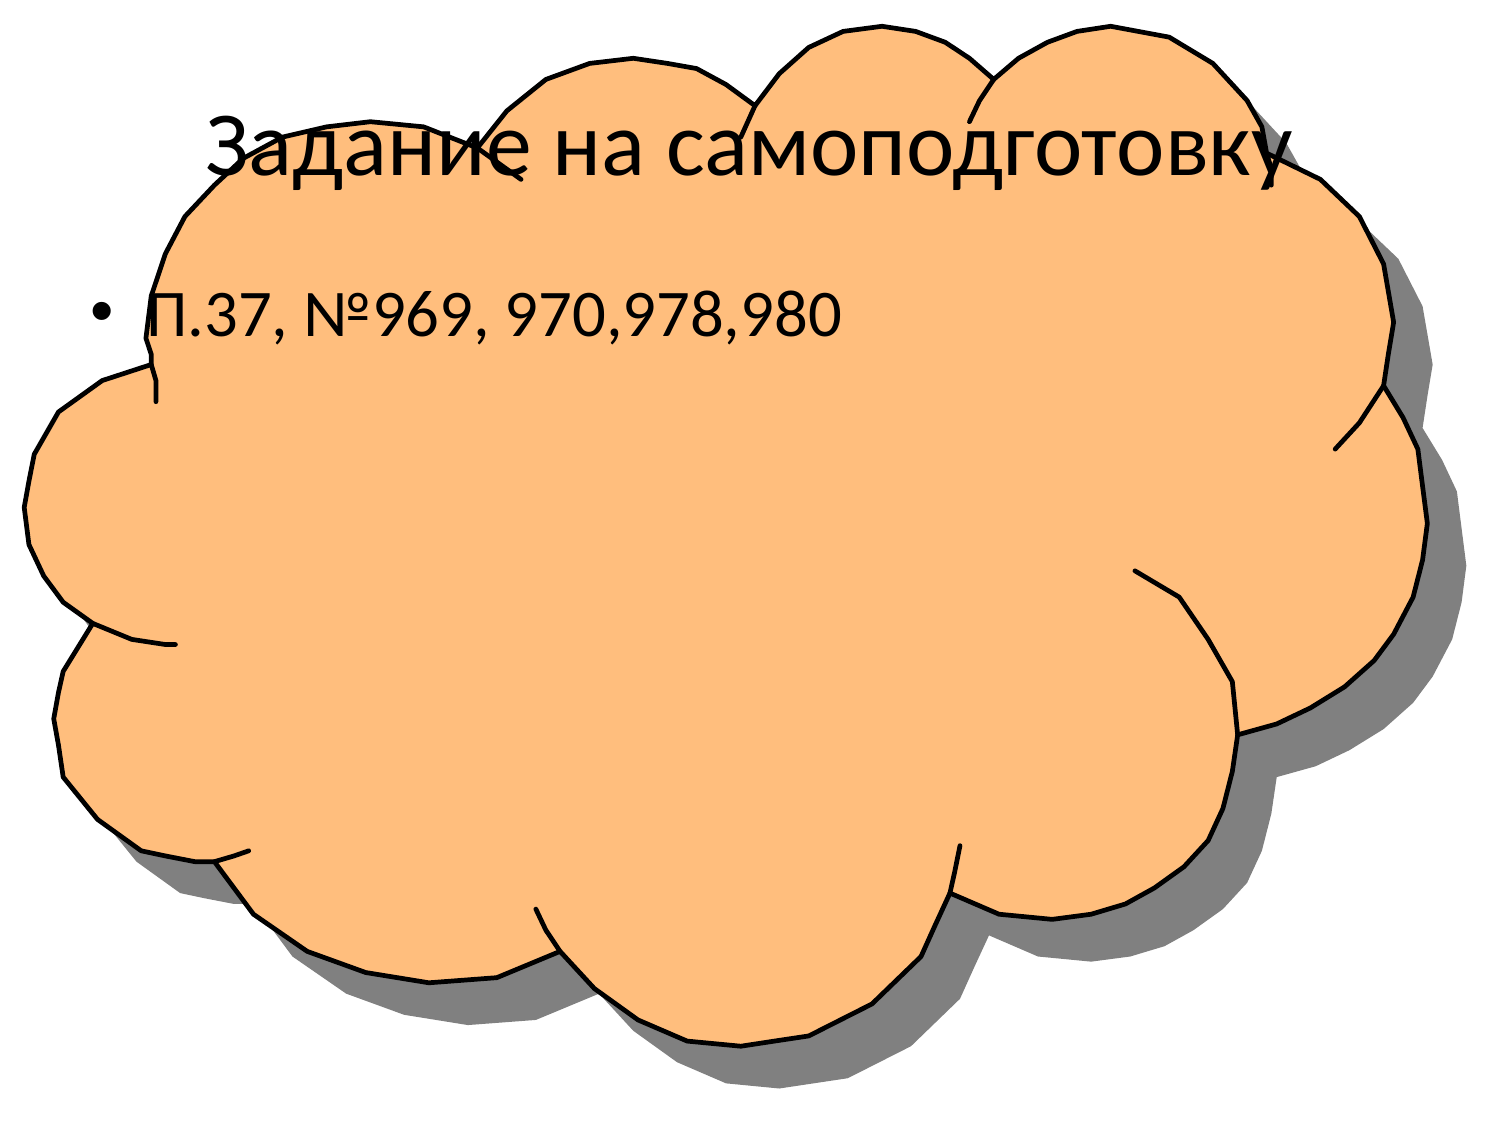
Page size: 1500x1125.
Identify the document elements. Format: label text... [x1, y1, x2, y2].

list П.37, №969, 970,978,980 [75, 262, 1425, 1005]
title Задание на самоподготовку [75, 45, 1425, 233]
